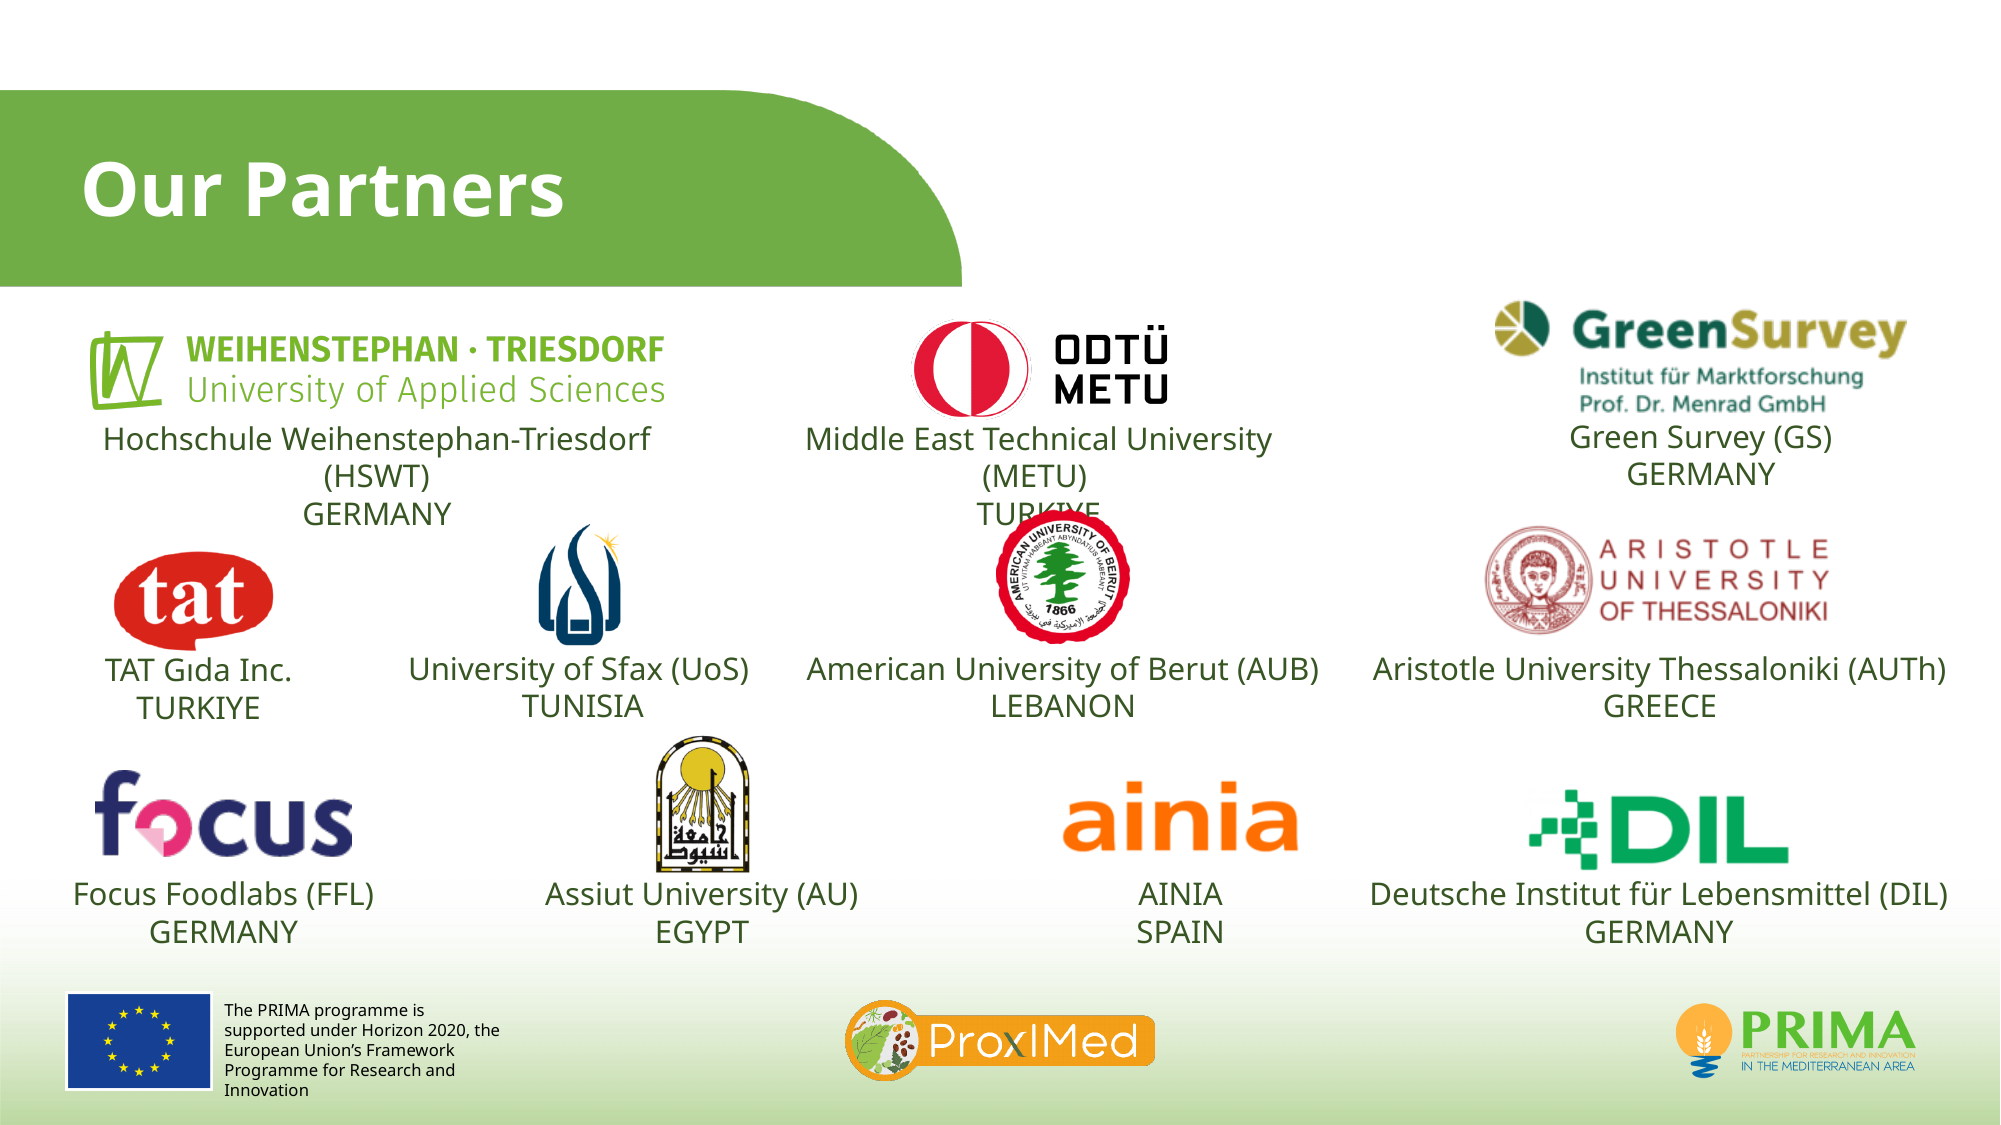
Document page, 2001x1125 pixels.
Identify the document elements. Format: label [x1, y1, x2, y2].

text_box [1396, 259, 2000, 501]
text_box [72, 331, 682, 503]
picture [0, 877, 2000, 1125]
text_box [397, 732, 1007, 959]
text_box [758, 509, 1368, 733]
picture [0, 89, 962, 287]
text_box [278, 524, 758, 733]
text_box [875, 758, 1486, 959]
text_box [734, 218, 1344, 520]
text_box [0, 770, 397, 959]
text_box [1355, 521, 1965, 733]
text_box [0, 532, 397, 735]
text_box [1354, 788, 1964, 959]
